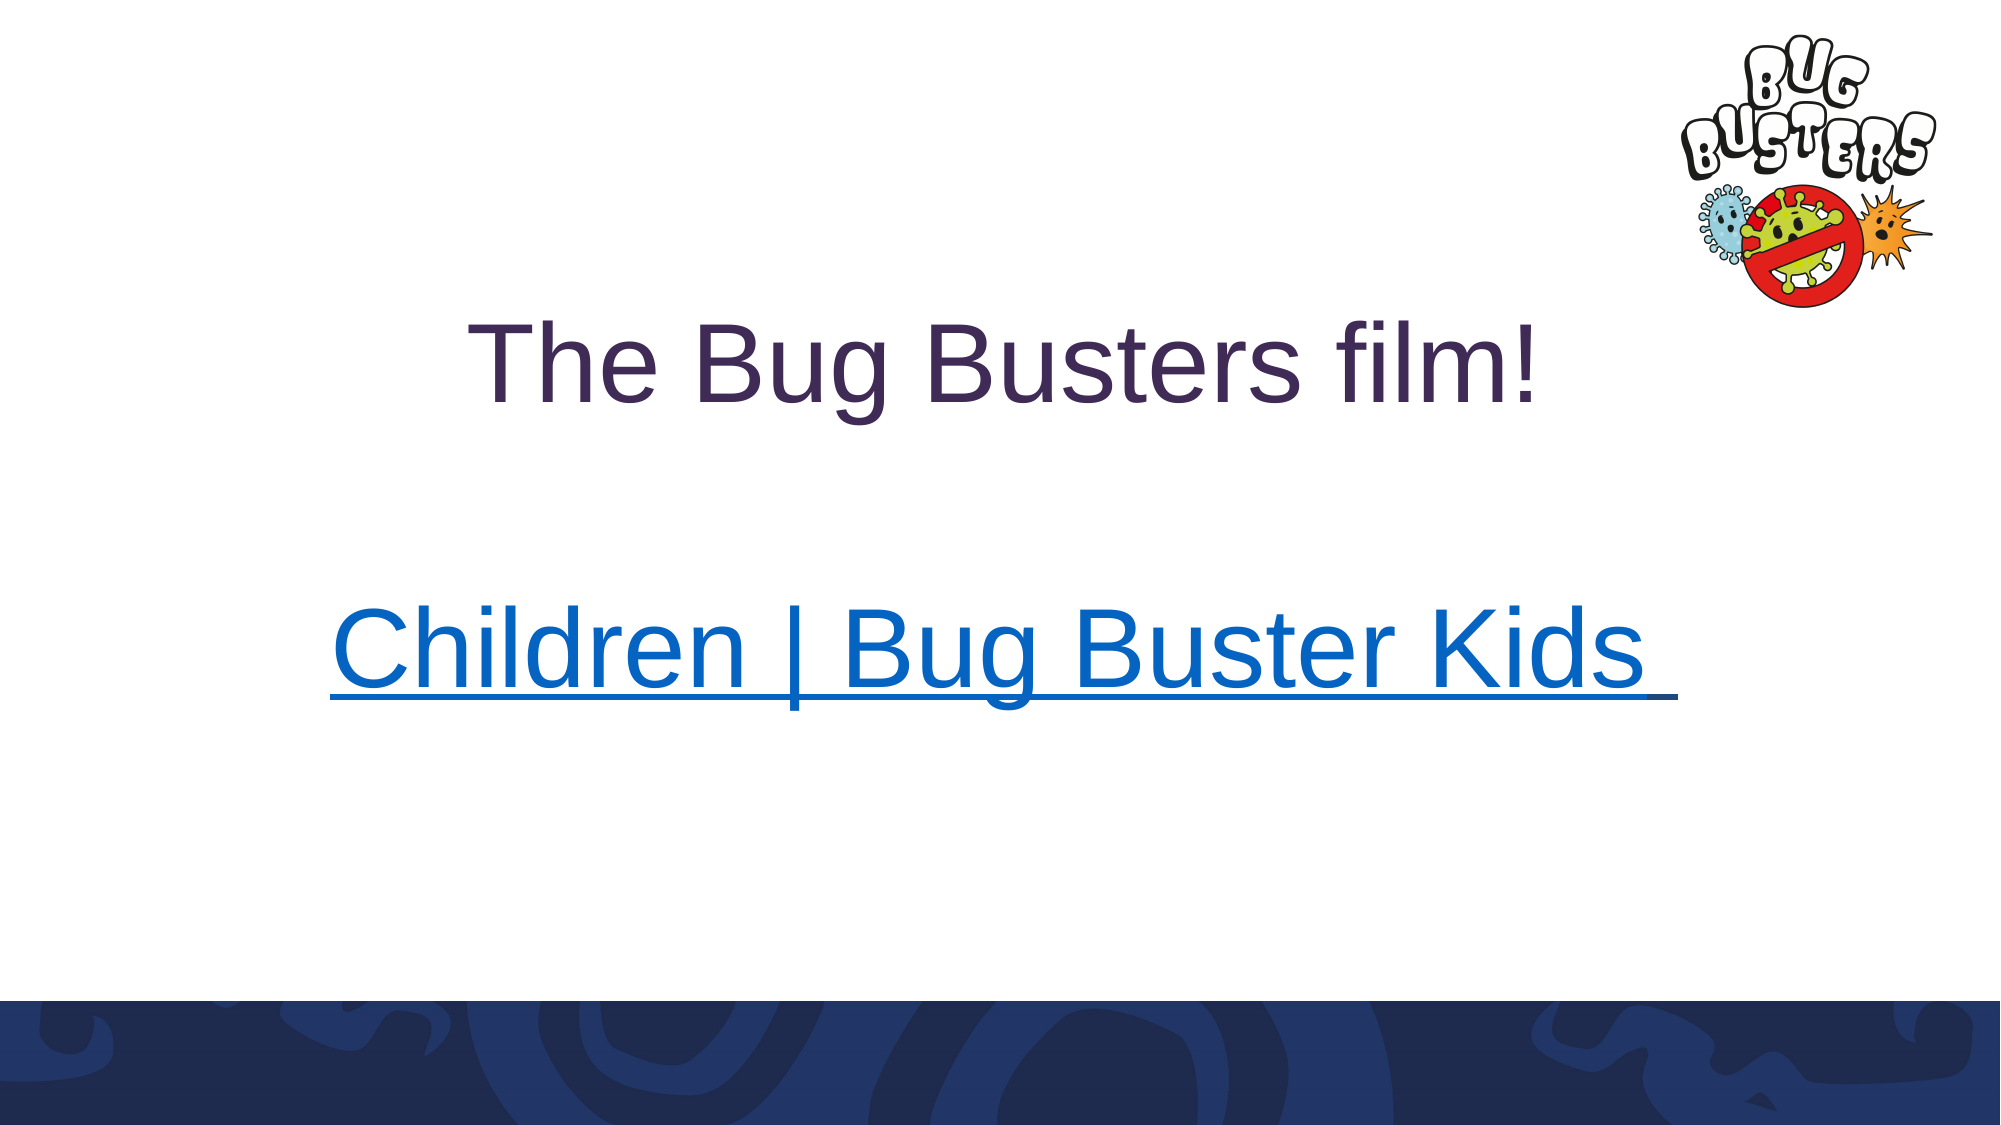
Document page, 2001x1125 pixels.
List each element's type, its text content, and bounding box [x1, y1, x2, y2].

picture [1663, 21, 1951, 338]
picture [0, 1001, 2000, 1125]
subtitle The Bug Busters film! Children | Bug Buster Kids [81, 127, 1928, 941]
